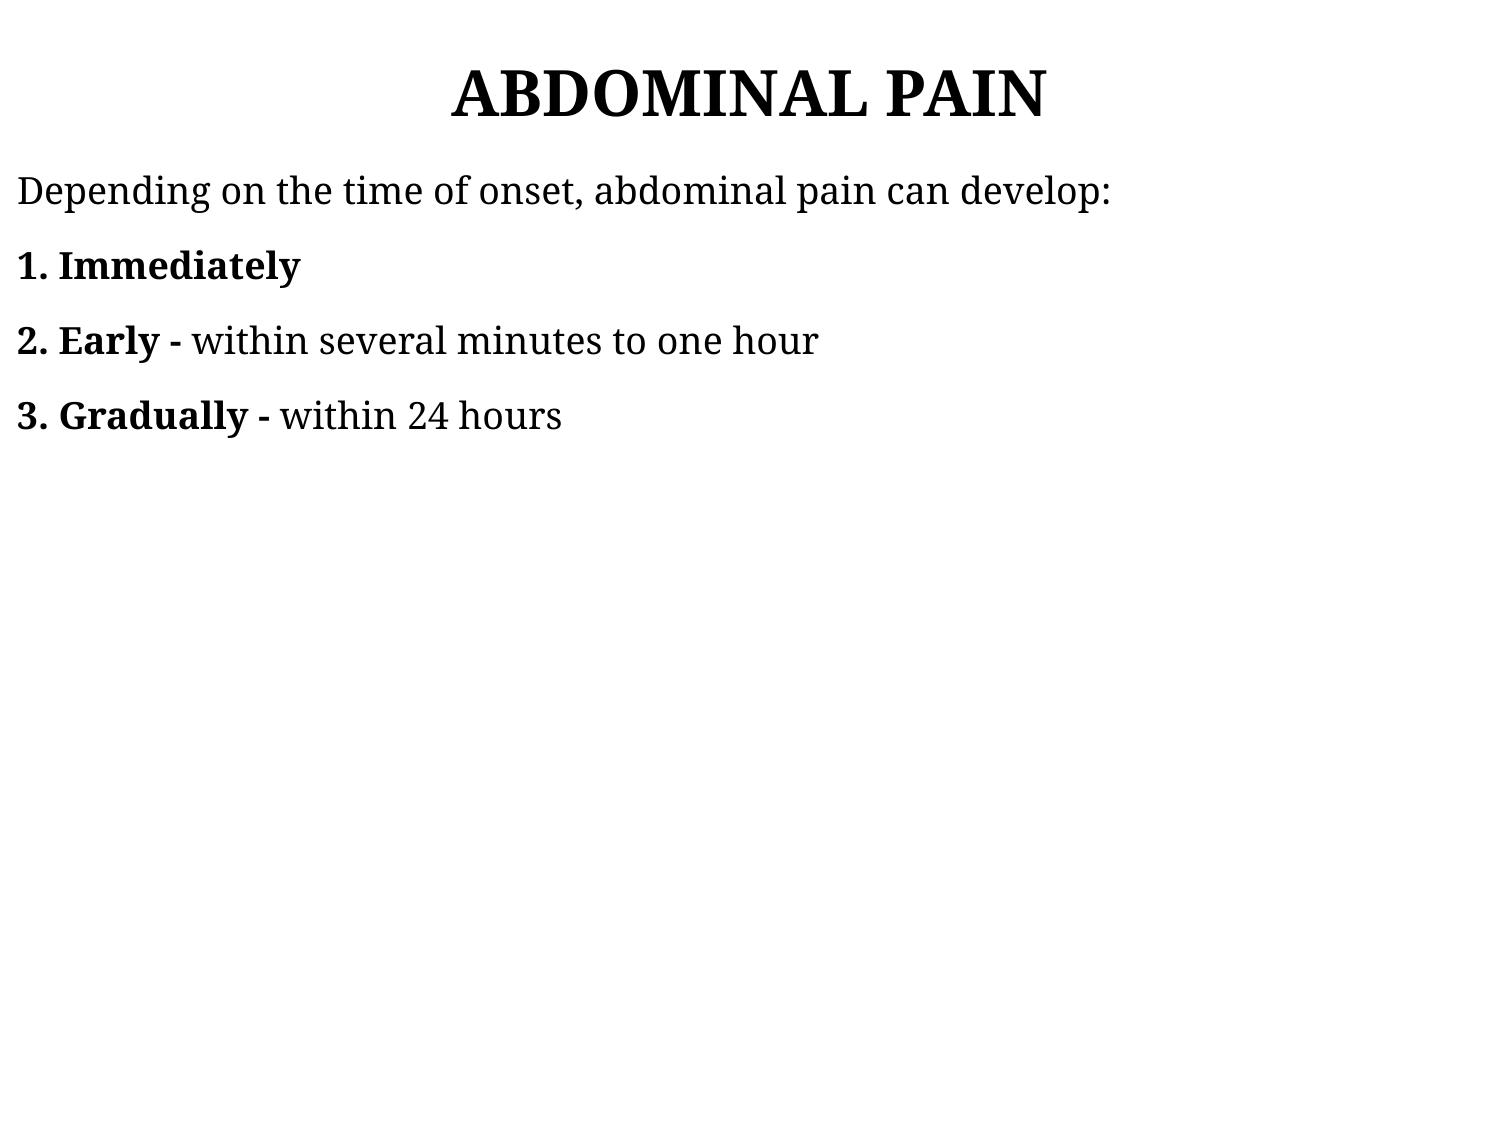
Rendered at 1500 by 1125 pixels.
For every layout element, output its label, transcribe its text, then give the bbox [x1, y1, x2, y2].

list Depending on the time of onset, abdominal pain can develop: 1. Immediately 2. Early - within several minutes to one hour 3. Gradually - within 24 hours [2, 137, 1490, 925]
title ABDOMINAL PAIN [75, 45, 1425, 137]
